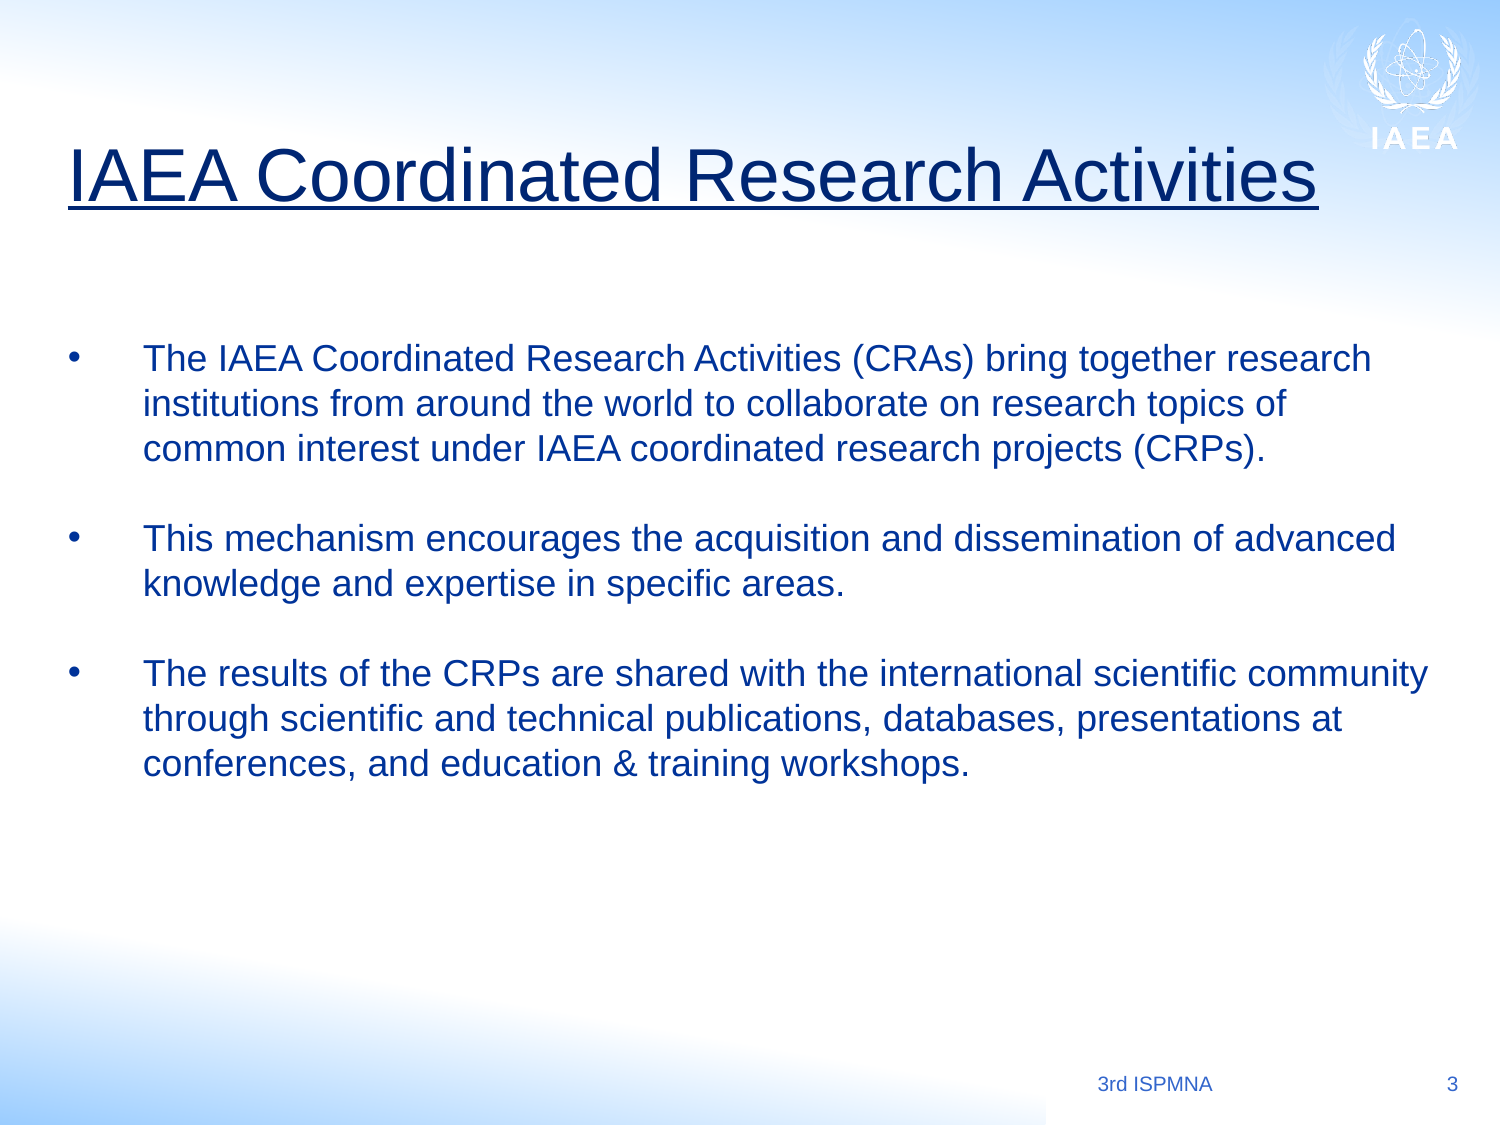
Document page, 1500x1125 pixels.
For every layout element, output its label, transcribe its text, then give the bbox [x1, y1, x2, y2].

text_box The IAEA Coordinated Research Activities (CRAs) bring together research institutions from around the world to collaborate on research topics of common interest under IAEA coordinated research projects (CRPs). This mechanism encourages the acquisition and dissemination of advanced knowledge and expertise in specific areas. The results of the CRPs are shared with the international scientific community through scientific and technical publications, databases, presentations at conferences, and education & training workshops. [53, 326, 1447, 791]
picture [1303, 0, 1500, 172]
slide_number 3 [1389, 1063, 1474, 1112]
footer 3rd ISPMNA [962, 1063, 1228, 1112]
text_box IAEA Coordinated Research Activities [53, 118, 1432, 224]
